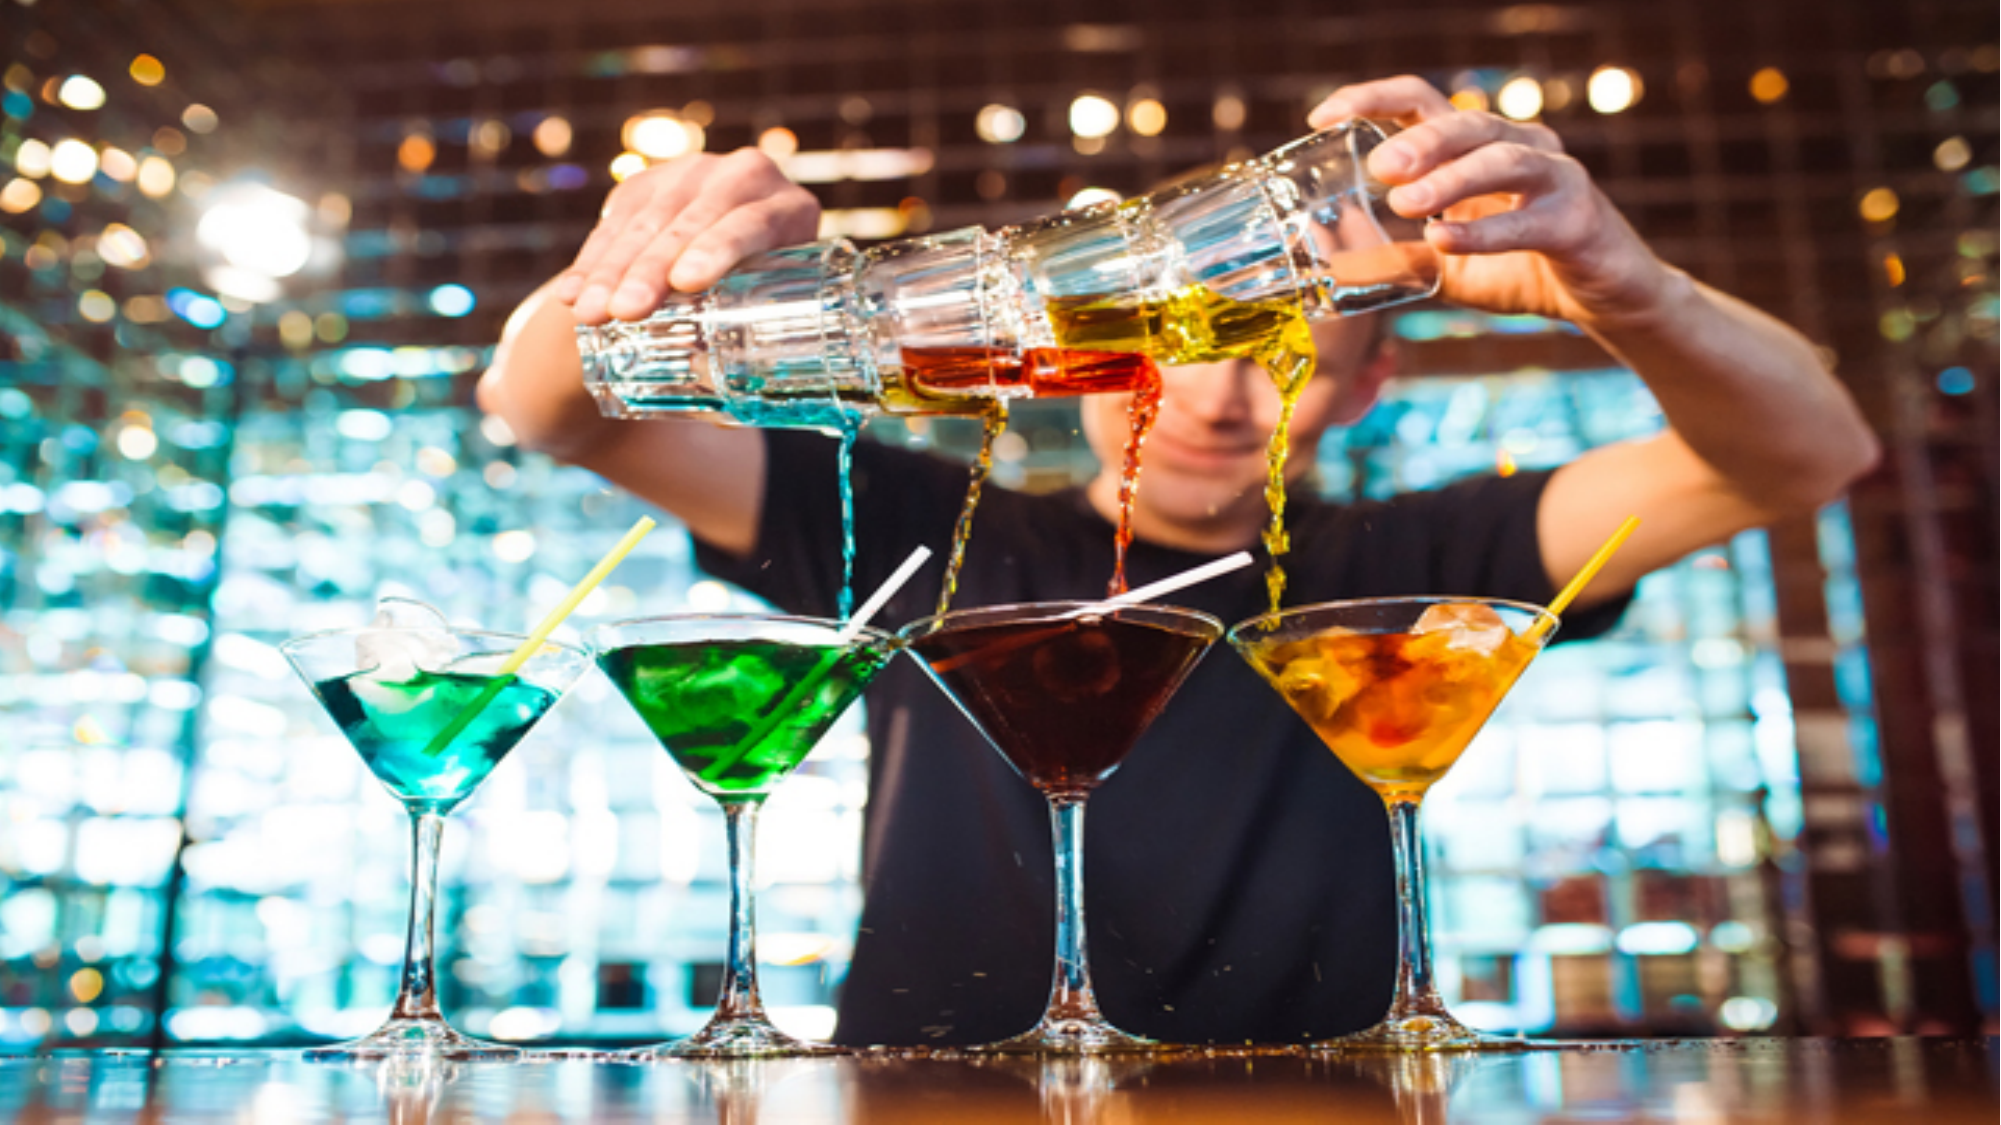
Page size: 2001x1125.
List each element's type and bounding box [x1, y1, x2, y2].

list [0, 0, 2000, 1125]
